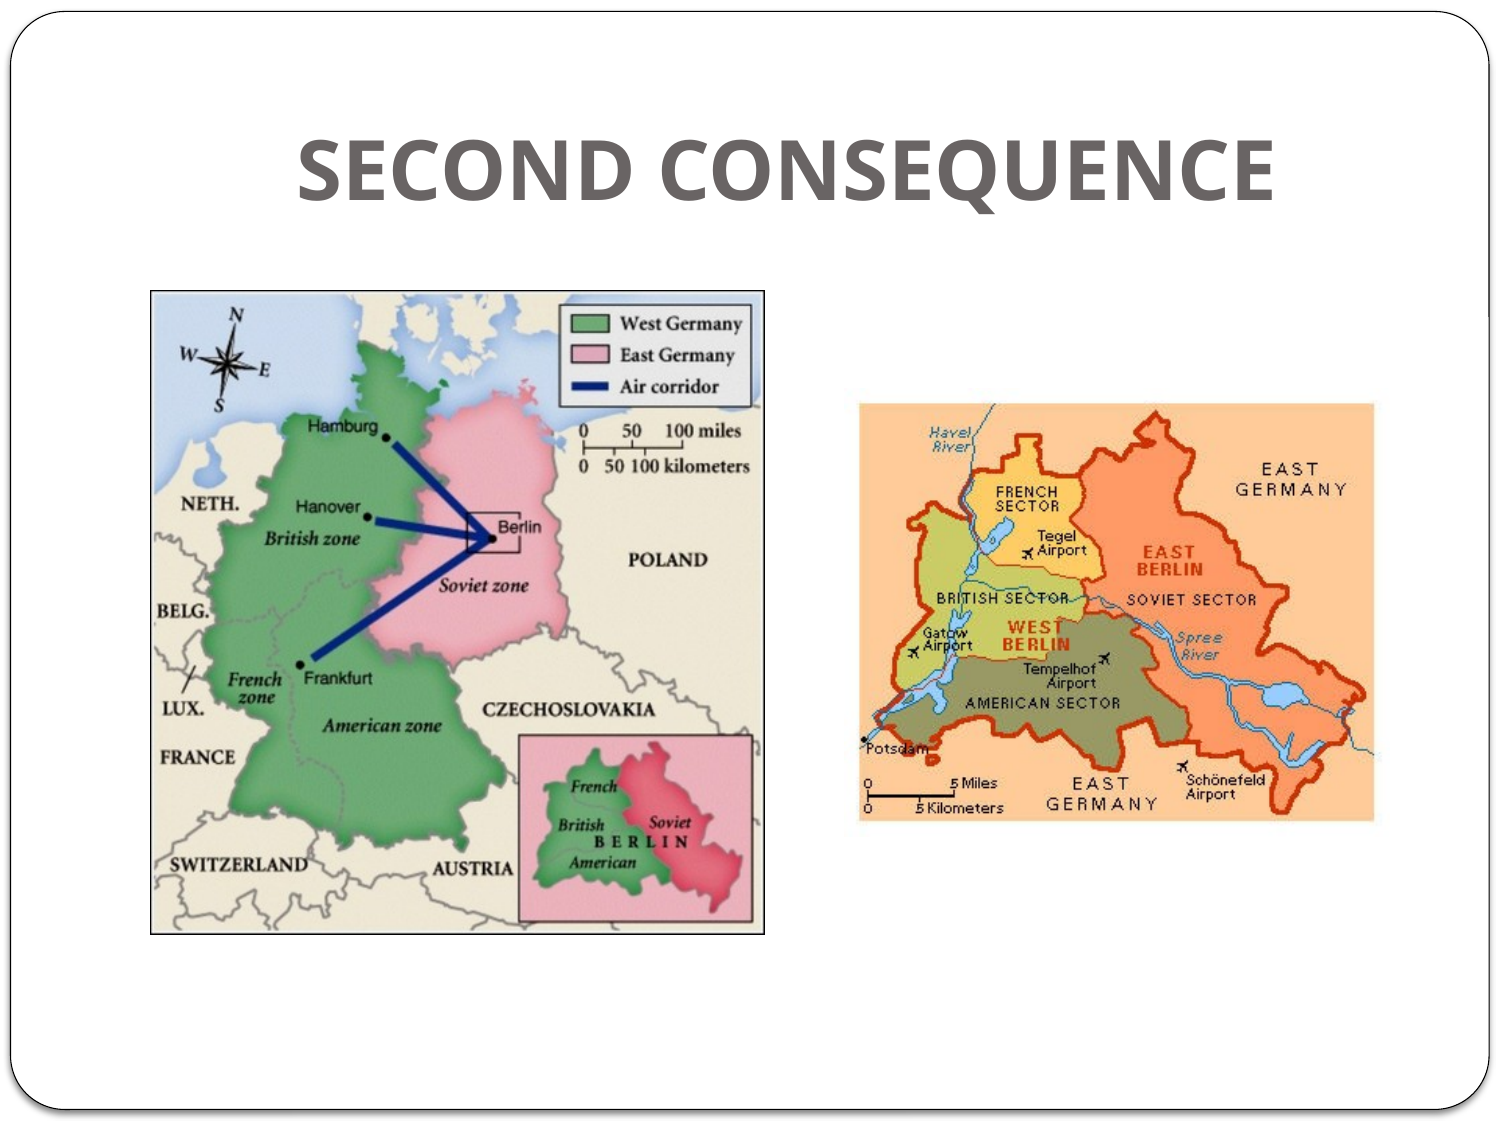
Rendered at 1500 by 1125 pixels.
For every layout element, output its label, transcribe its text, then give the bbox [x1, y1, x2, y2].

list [843, 387, 1390, 837]
title SECOND CONSEQUENCE [150, 45, 1425, 233]
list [149, 290, 766, 935]
